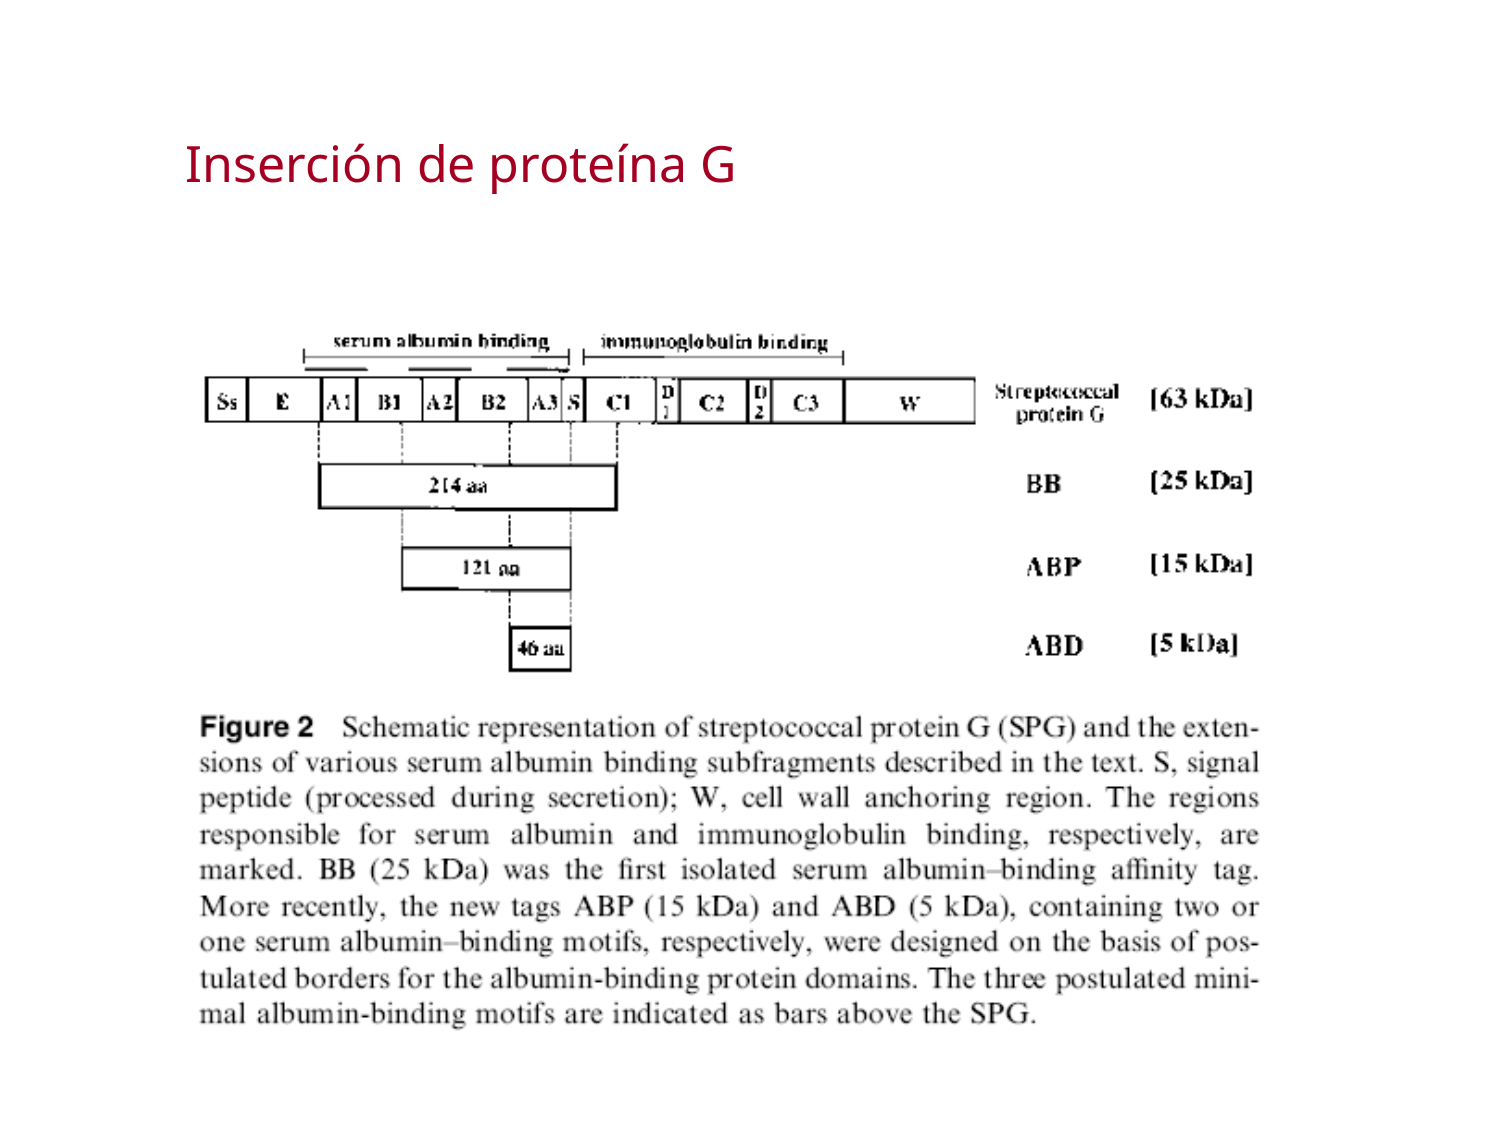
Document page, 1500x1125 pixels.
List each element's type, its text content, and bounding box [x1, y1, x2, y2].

text_box Inserción de proteína G [171, 125, 916, 201]
picture [182, 314, 1289, 1052]
